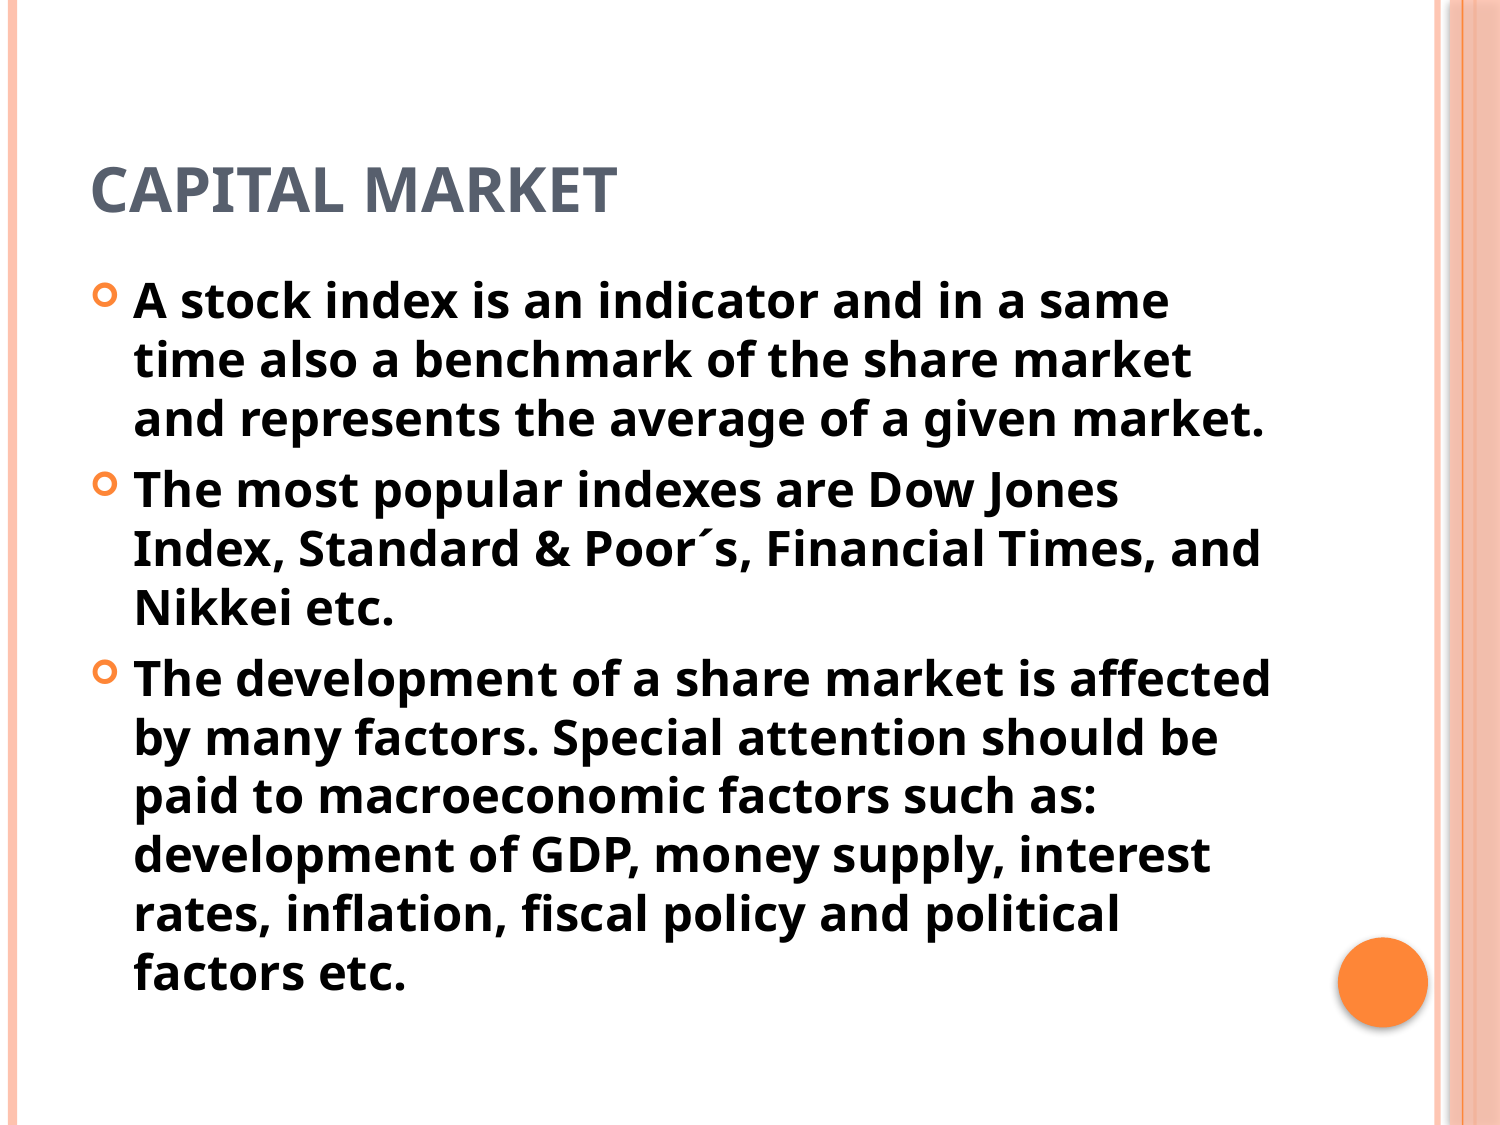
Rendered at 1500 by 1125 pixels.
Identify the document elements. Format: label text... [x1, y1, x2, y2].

title Capital market [75, 45, 1300, 233]
list A stock index is an indicator and in a same time also a benchmark of the share market and represents the average of a given market. The most popular indexes are Dow Jones Index, Standard & Poor´s, Financial Times, and Nikkei etc. The development of a share market is affected by many factors. Special attention should be paid to macroeconomic factors such as: development of GDP, money supply, interest rates, inflation, fiscal policy and political factors etc. [75, 262, 1300, 1062]
